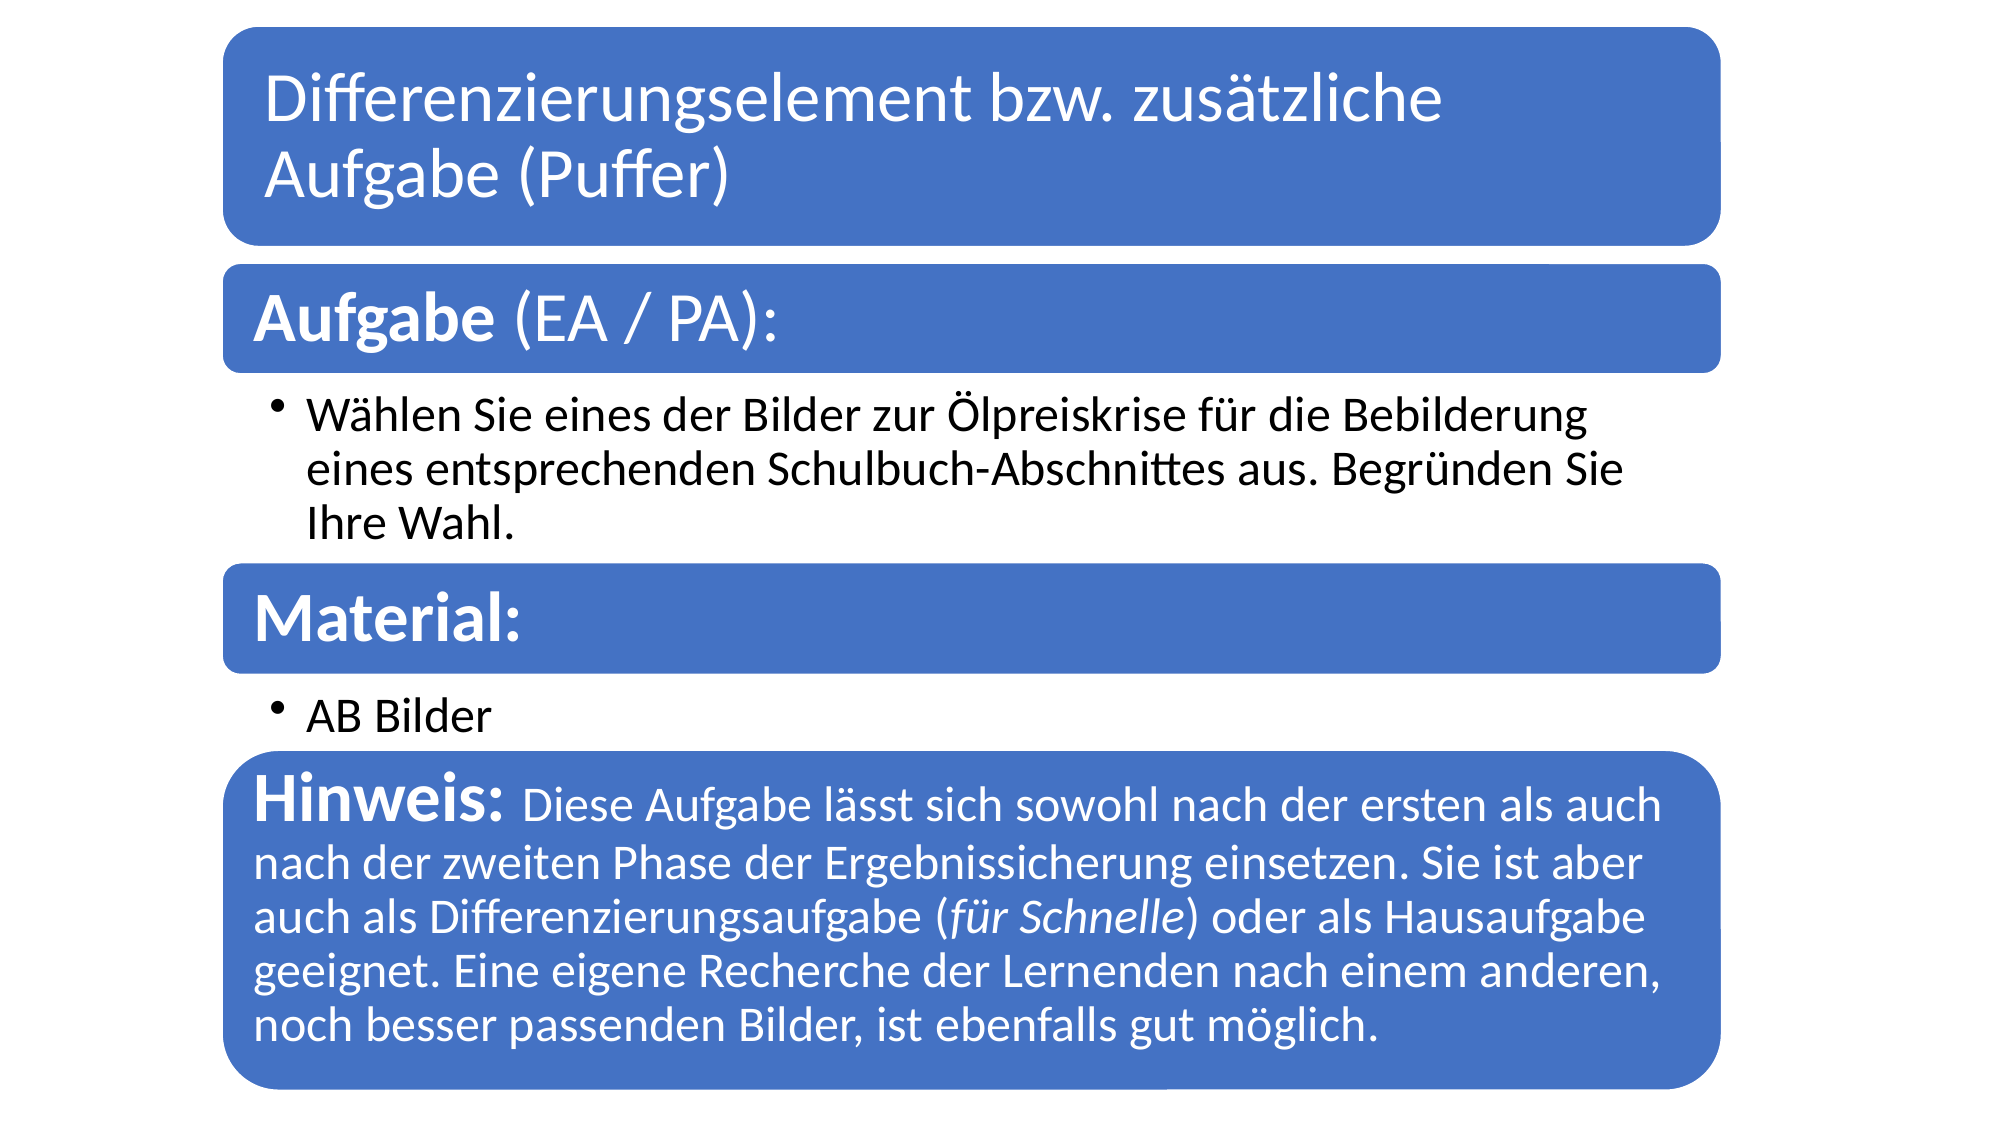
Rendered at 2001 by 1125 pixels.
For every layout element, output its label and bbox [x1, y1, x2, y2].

text_box [221, 749, 1722, 1091]
text_box [221, 21, 1722, 749]
